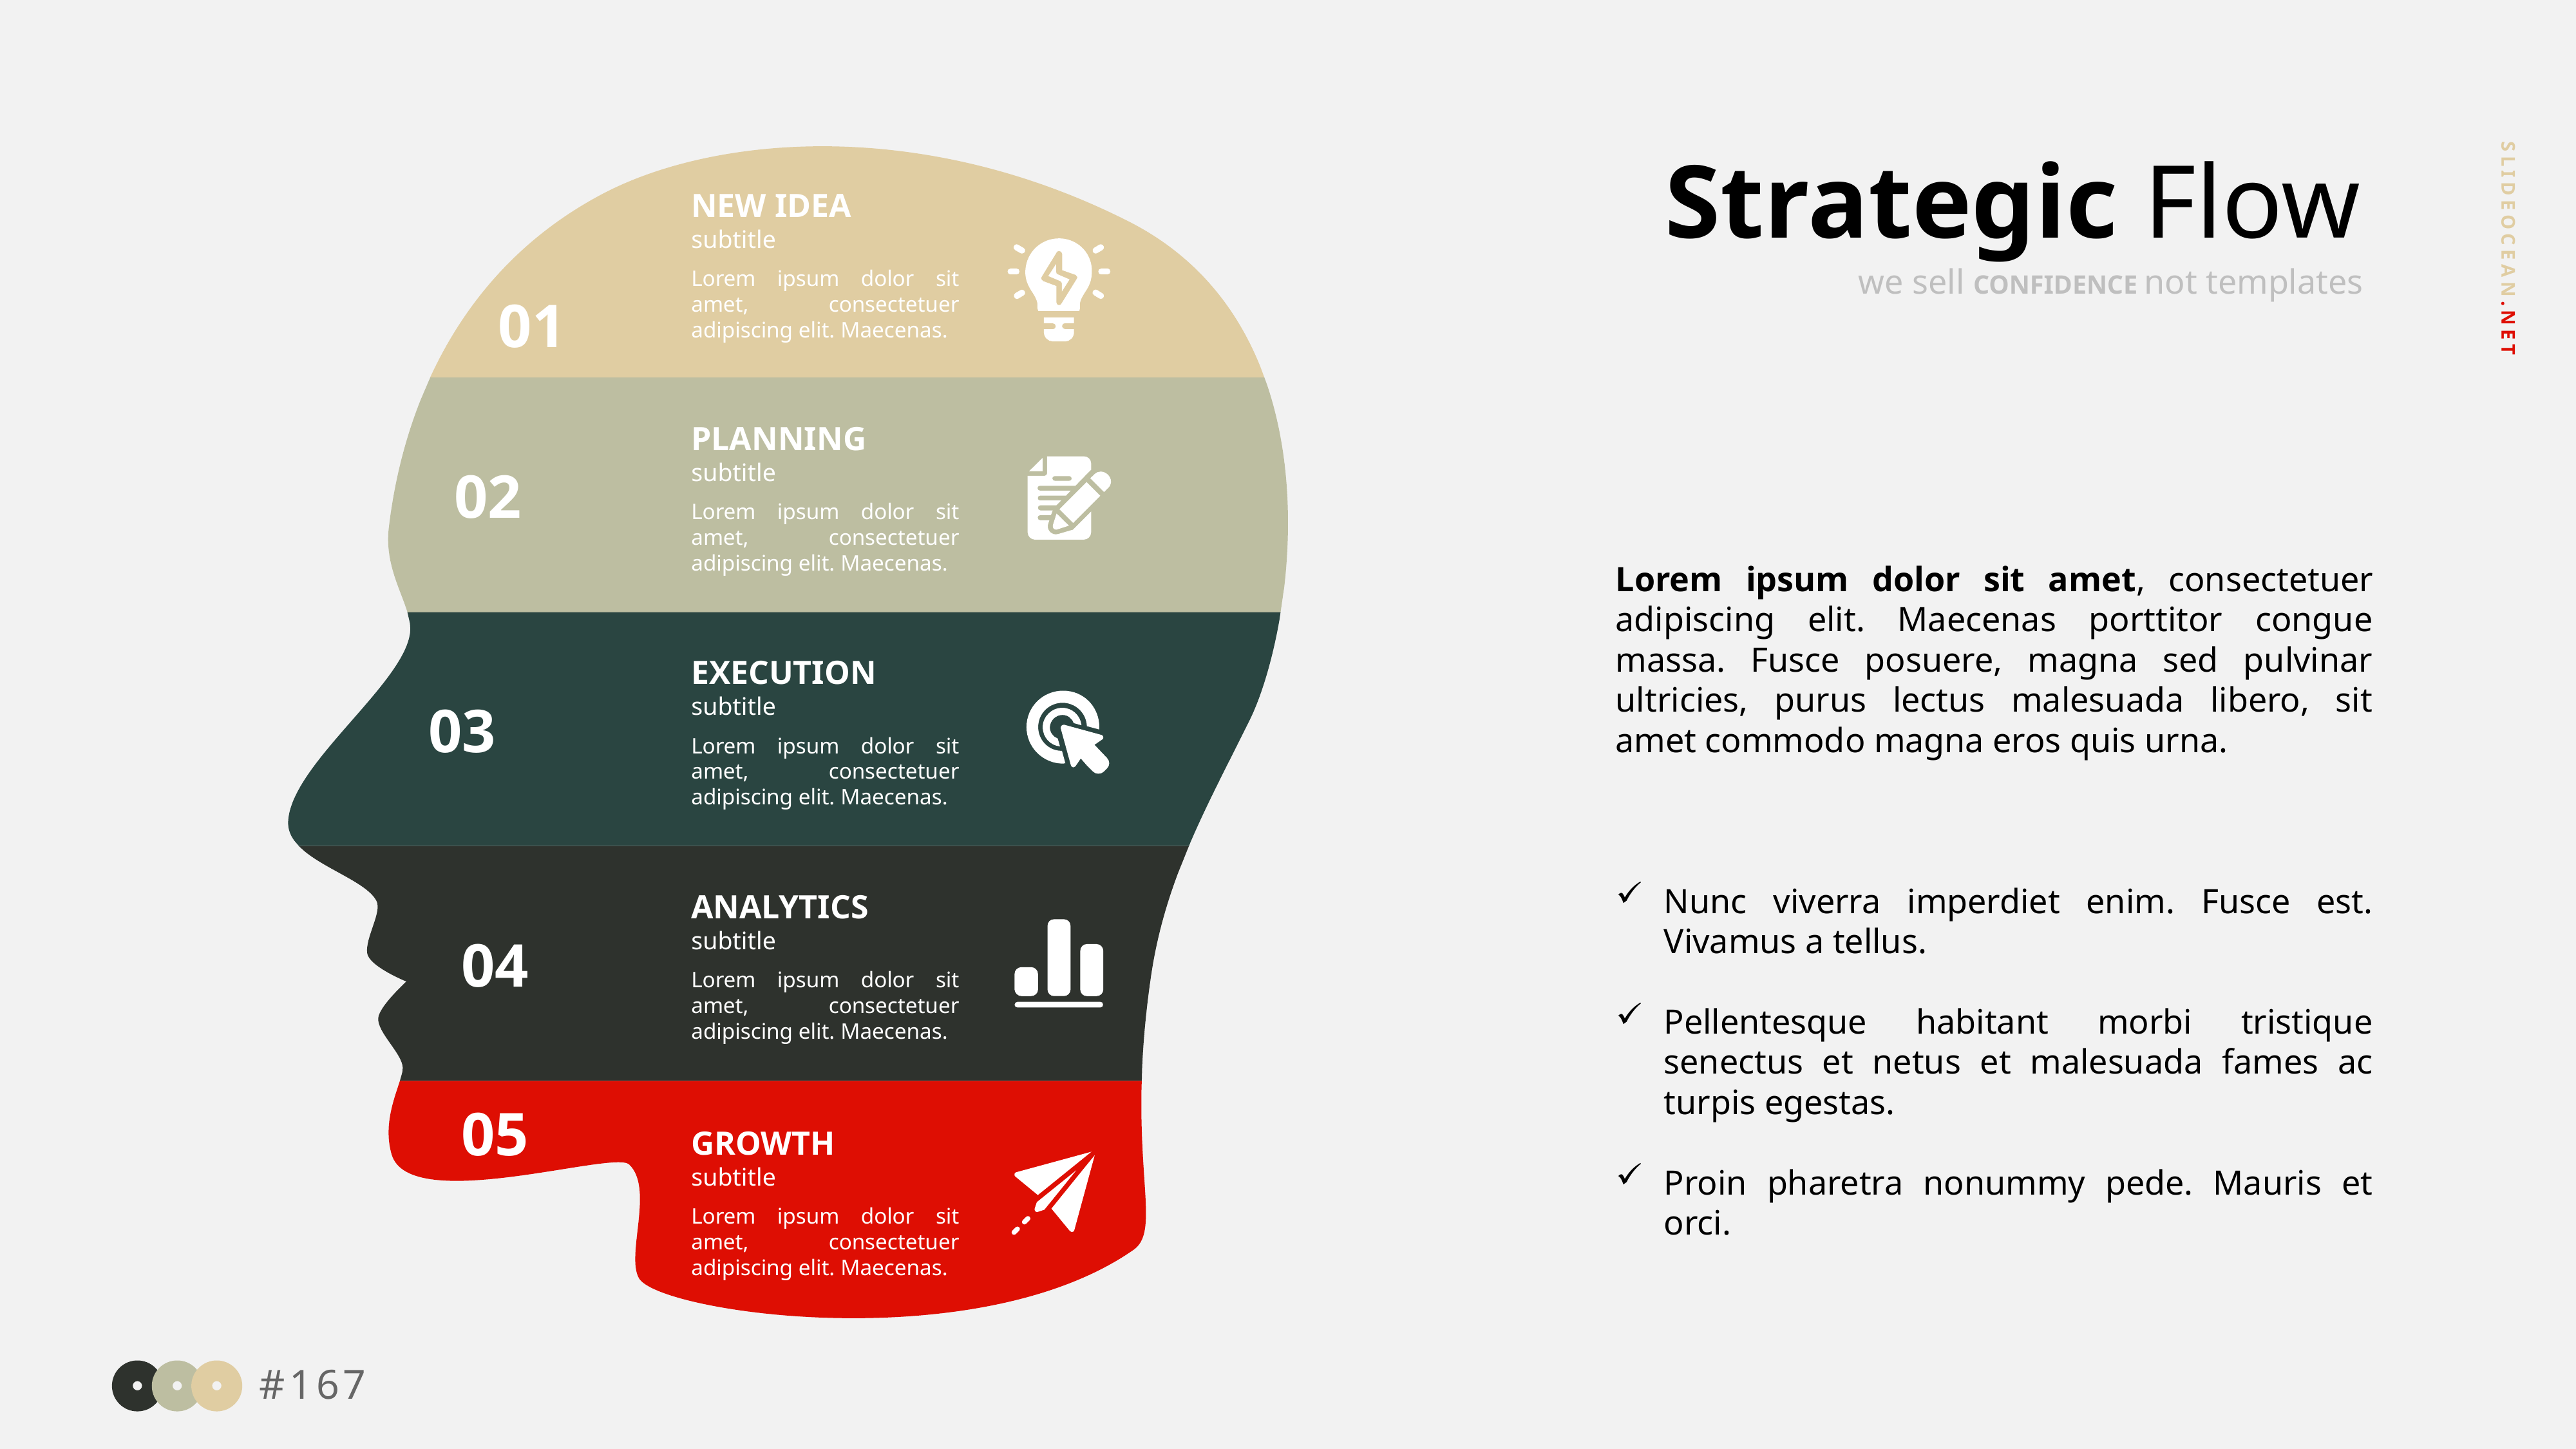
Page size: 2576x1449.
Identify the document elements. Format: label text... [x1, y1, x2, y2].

text_box Strategic Flow [1655, 132, 2370, 263]
text_box [387, 1079, 1147, 1320]
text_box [1006, 238, 1112, 342]
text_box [681, 412, 970, 582]
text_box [681, 179, 970, 348]
text_box #167 [259, 1359, 1065, 1408]
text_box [1026, 690, 1111, 774]
text_box 01 [473, 283, 591, 365]
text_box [1014, 918, 1104, 1009]
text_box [681, 647, 970, 816]
text_box 05 [436, 1092, 554, 1172]
text_box Lorem ipsum dolor sit amet, consectetuer adipiscing elit. Maecenas porttitor congue massa. Fusce posuere, magna sed pulvinar ultricies, purus lectus malesuada libero, sit amet commodo magna eros quis urna. Nunc viverra imperdiet enim. Fusce est. Vivamus a tellus. Pellentesque habitant morbi tristique senectus et netus et malesuada fames ac turpis egestas. Proin pharetra nonummy pede. Mauris et orci. [1606, 553, 2383, 1287]
text_box [428, 145, 1266, 379]
text_box 03 [403, 688, 521, 770]
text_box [1010, 1151, 1095, 1235]
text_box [681, 881, 970, 1050]
text_box [296, 845, 1191, 1079]
text_box [287, 611, 1282, 845]
text_box [387, 379, 1289, 611]
text_box 02 [429, 455, 547, 535]
text_box 04 [436, 923, 554, 1004]
text_box we sell CONFIDENCE not templates [1848, 255, 2373, 306]
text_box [681, 1117, 970, 1286]
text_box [1027, 456, 1116, 540]
